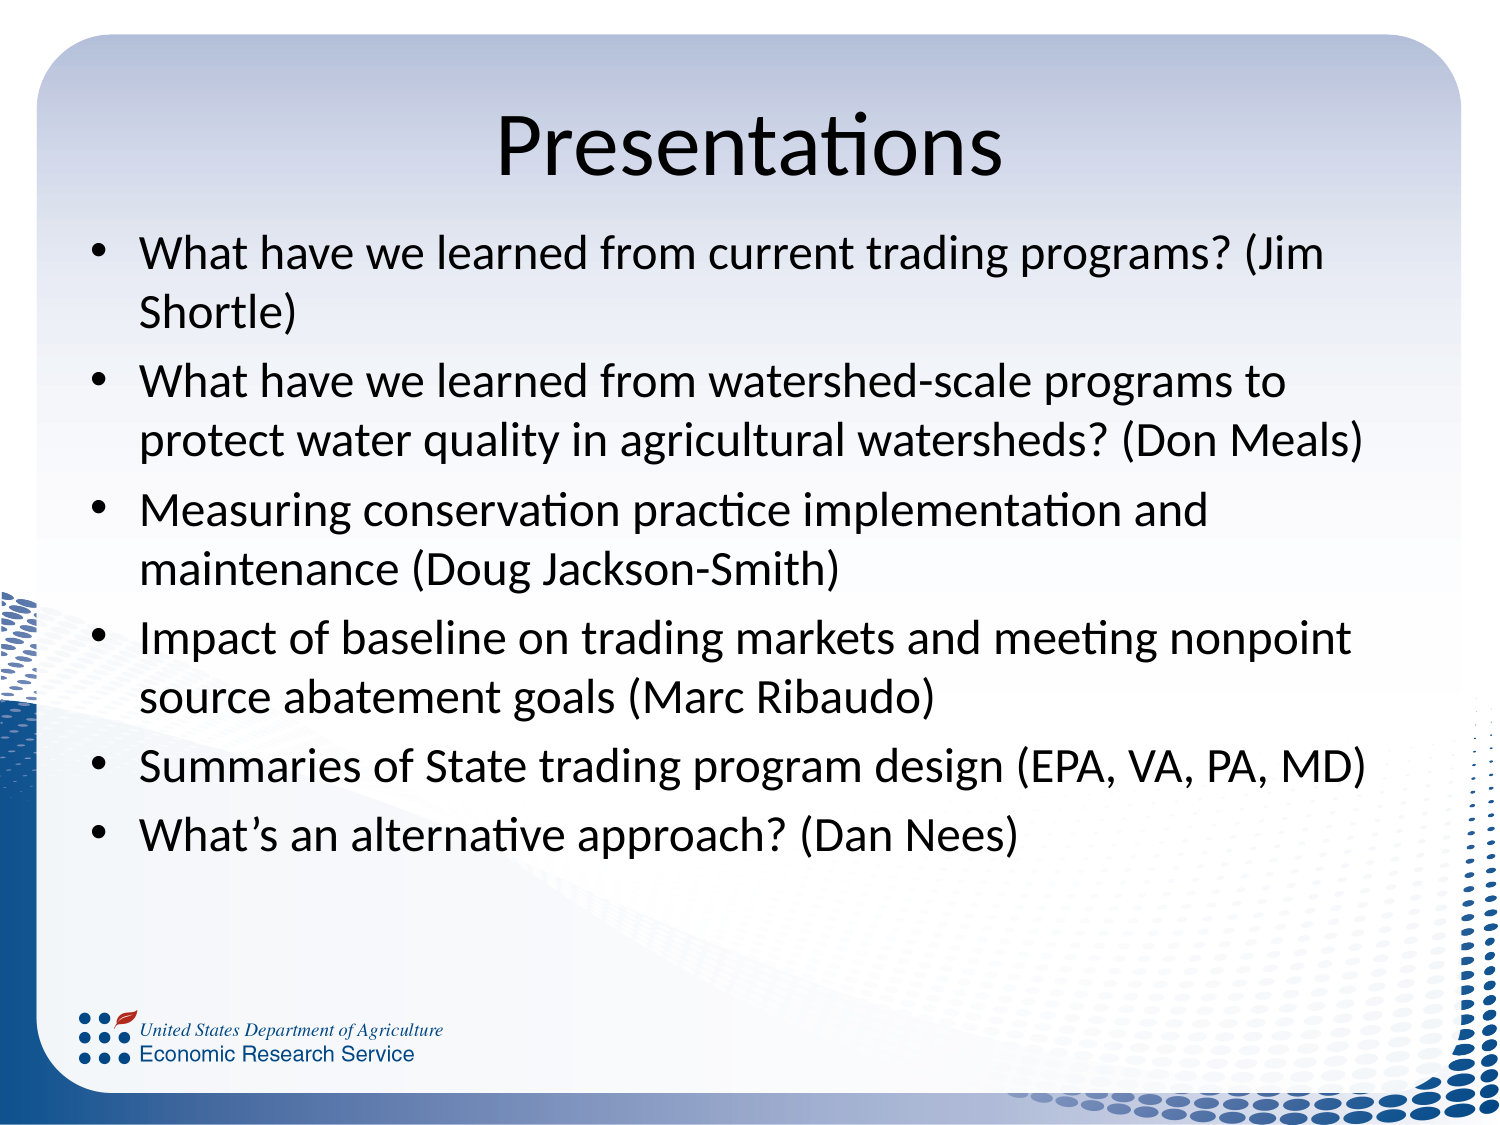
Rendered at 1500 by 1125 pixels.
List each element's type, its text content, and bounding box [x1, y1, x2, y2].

list What have we learned from current trading programs? (Jim Shortle) What have we learned from watershed-scale programs to protect water quality in agricultural watersheds? (Don Meals) Measuring conservation practice implementation and maintenance (Doug Jackson-Smith) Impact of baseline on trading markets and meeting nonpoint source abatement goals (Marc Ribaudo) Summaries of State trading program design (EPA, VA, PA, MD) What’s an alternative approach? (Dan Nees) [75, 212, 1425, 955]
picture [0, 0, 1500, 1125]
title Presentations [75, 45, 1425, 212]
